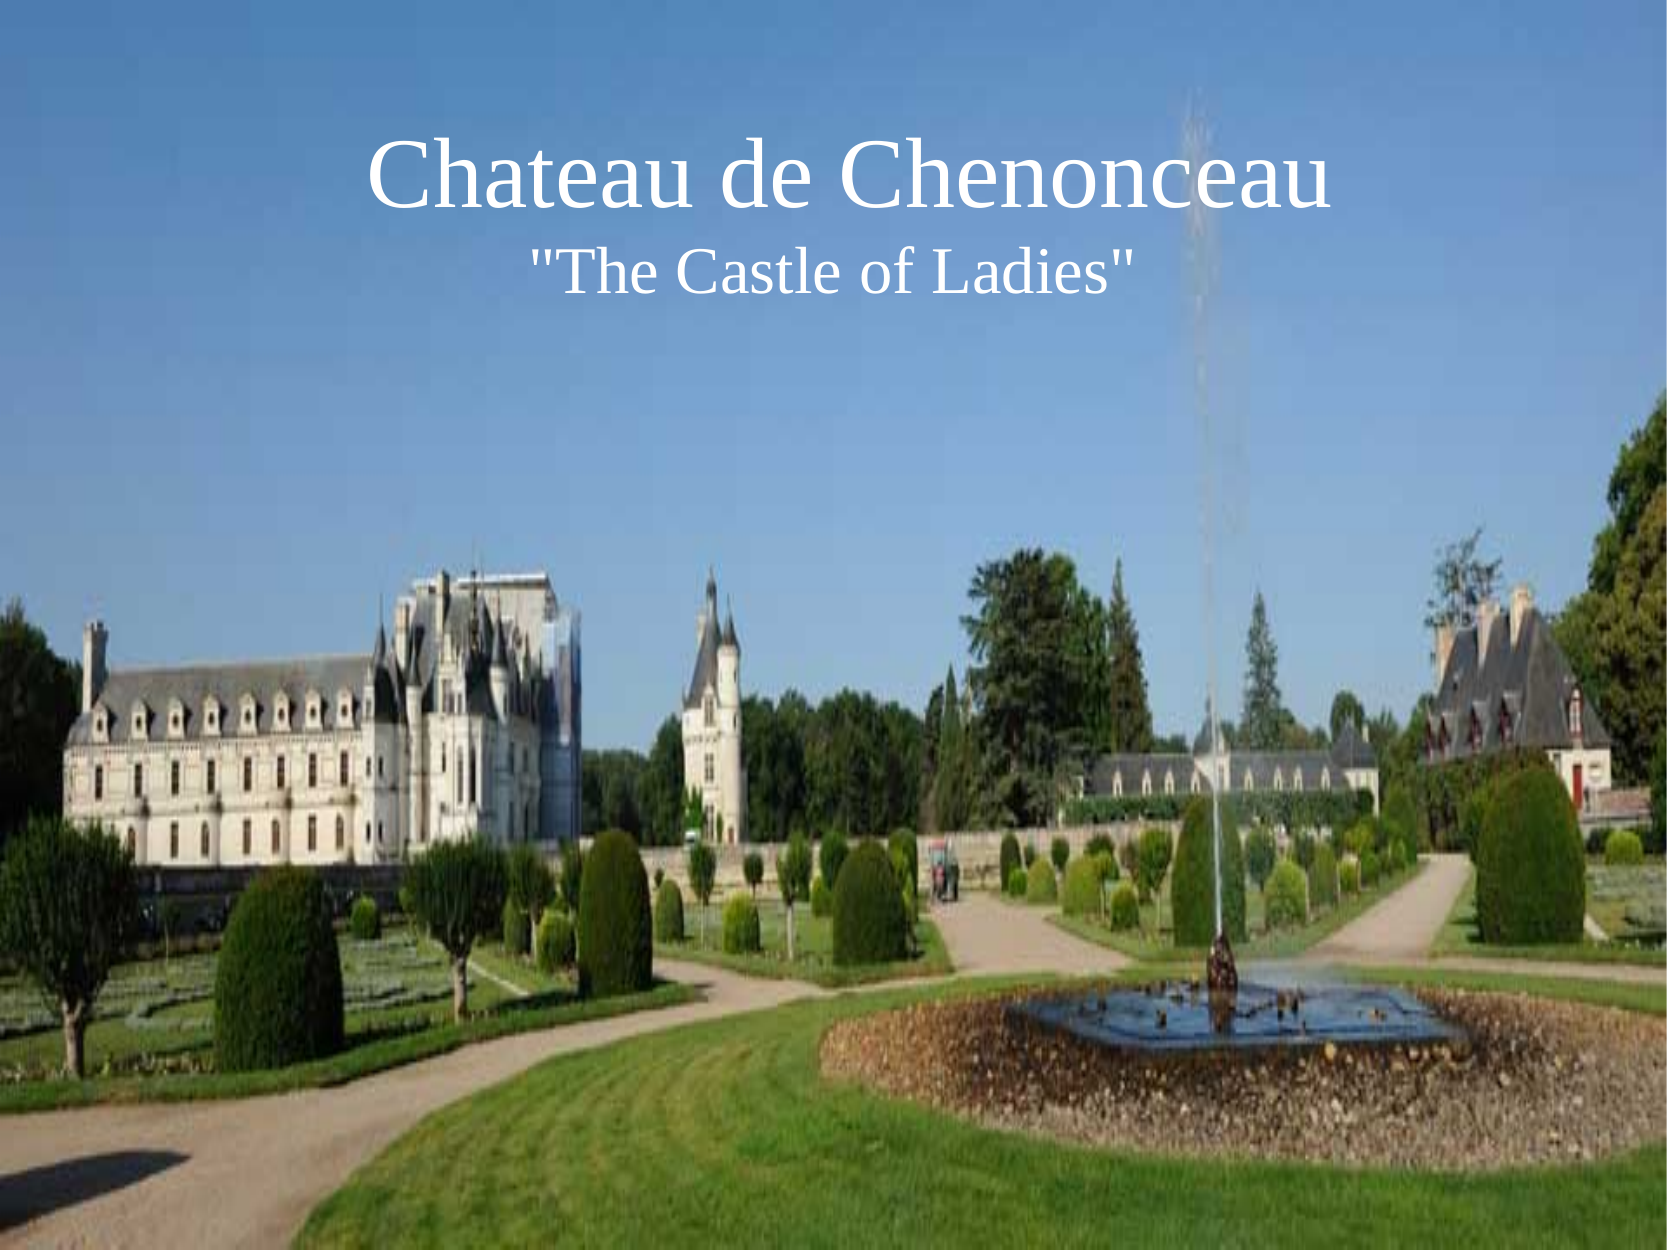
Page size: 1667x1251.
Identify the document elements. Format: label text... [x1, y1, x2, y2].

picture [0, 0, 1667, 1250]
title Chateau de Chenonceau [156, 116, 1544, 318]
subtitle "The Castle of Ladies" [290, 233, 1376, 385]
